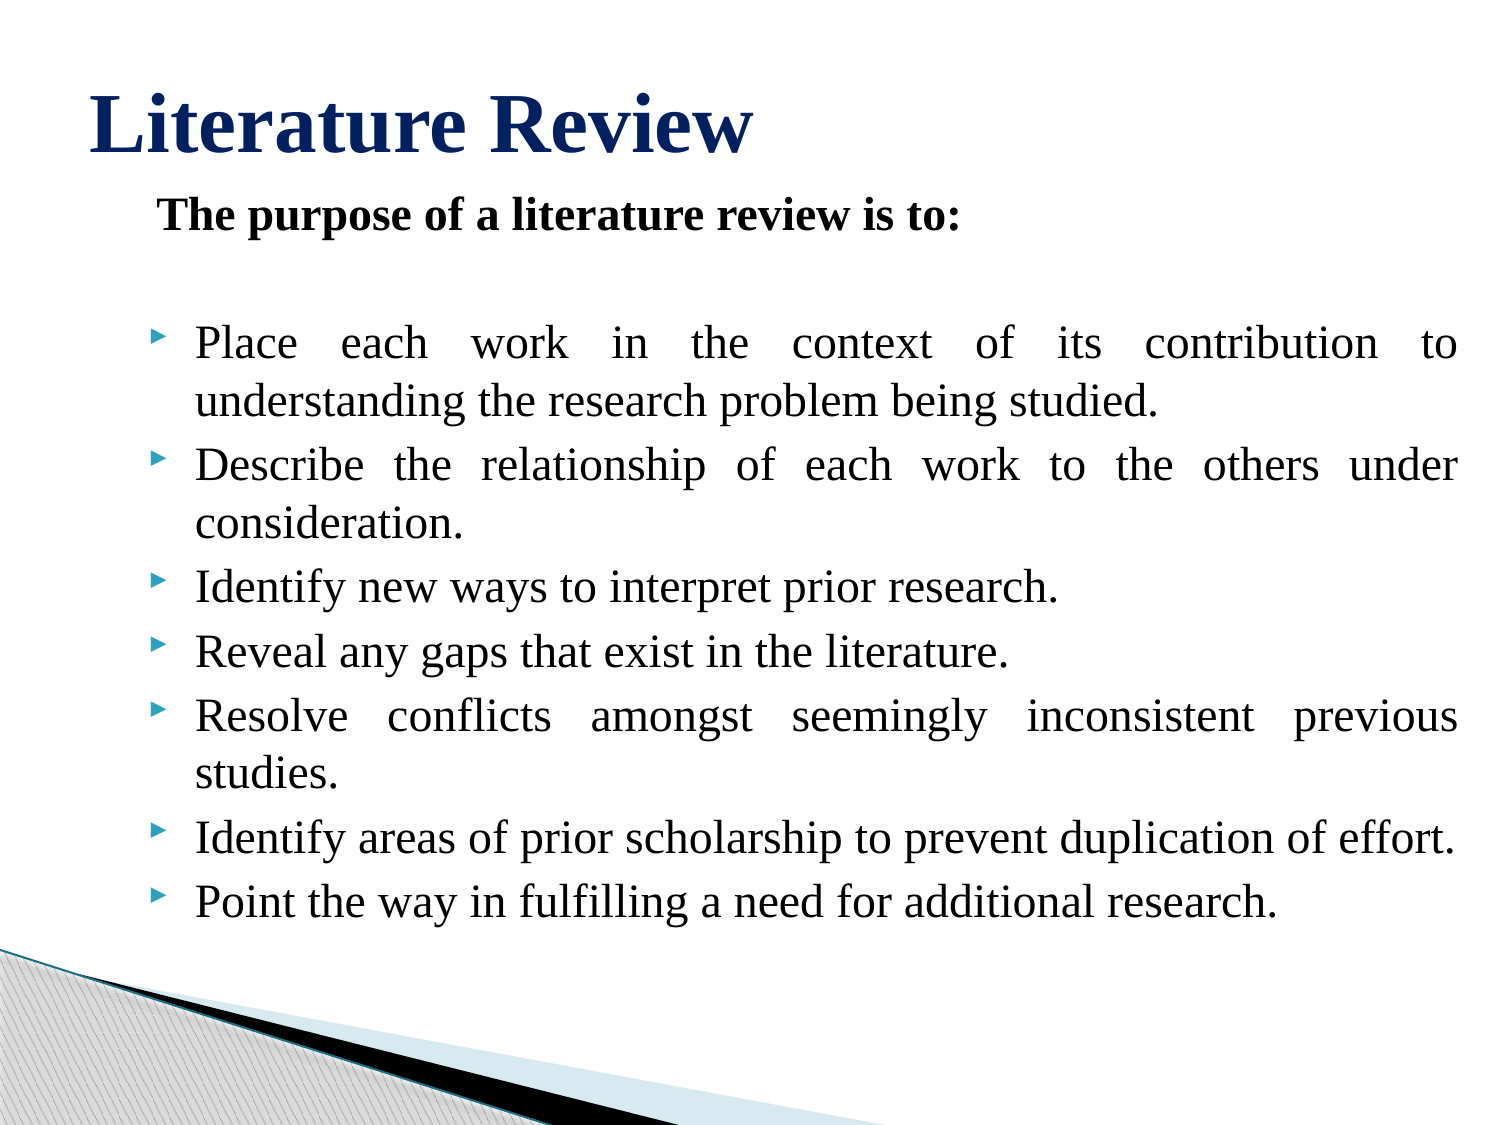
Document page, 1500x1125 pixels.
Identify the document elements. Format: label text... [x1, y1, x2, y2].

title Literature Review [75, 24, 1425, 213]
list The purpose of a literature review is to: Place each work in the context of its contribution to understanding the research problem being studied. Describe the relationship of each work to the others under consideration. Identify new ways to interpret prior research. Reveal any gaps that exist in the literature. Resolve conflicts amongst seemingly inconsistent previous studies. Identify areas of prior scholarship to prevent duplication of effort. Point the way in fulfilling a need for additional research. [125, 174, 1475, 995]
